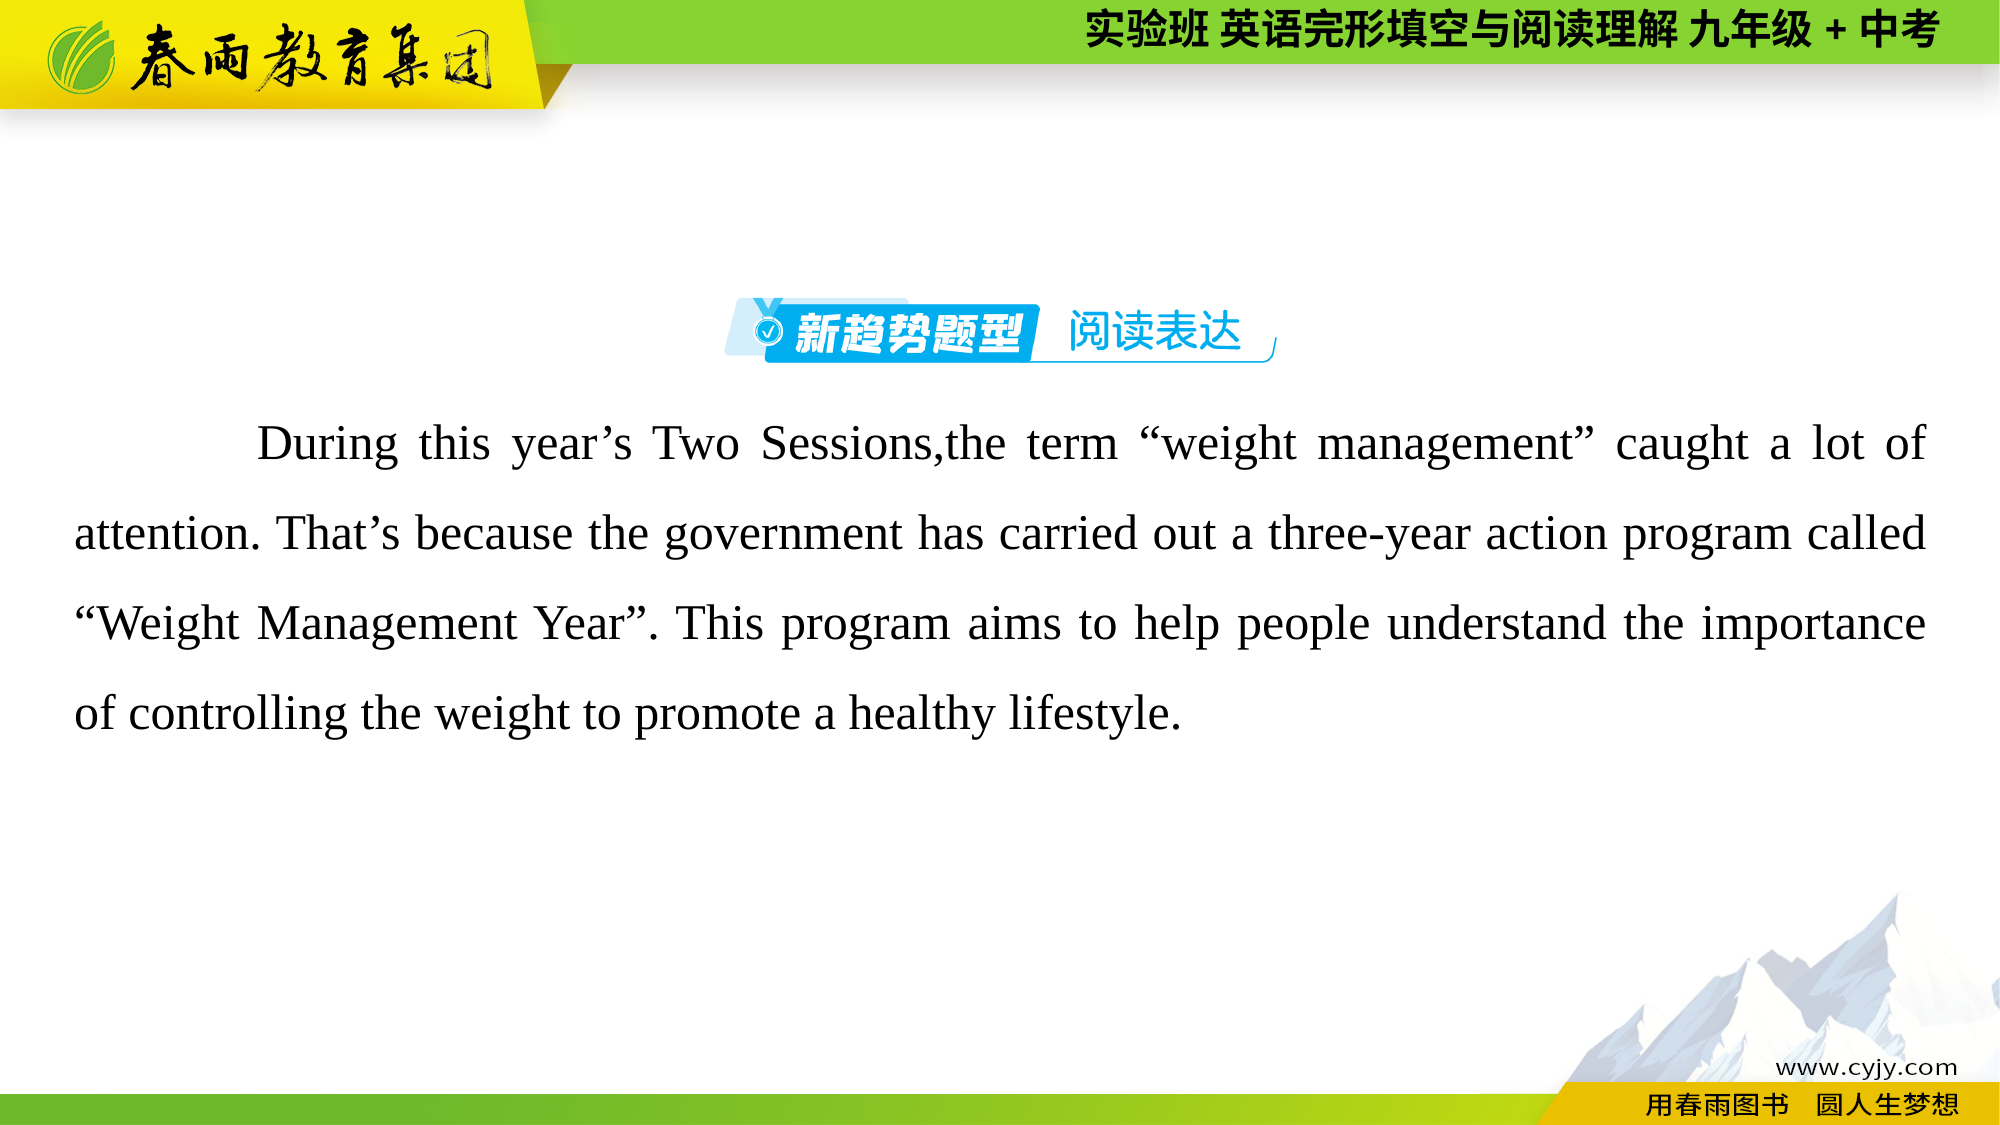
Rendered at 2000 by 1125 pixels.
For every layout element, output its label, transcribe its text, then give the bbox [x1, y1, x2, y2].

list During this year’s Two Sessions,the term “weight management” caught a lot of attention. That’s because the government has carried out a three-year action program called “Weight Management Year”. This program aims to help people understand the importance of controlling the weight to promote a healthy lifestyle. [59, 371, 1944, 740]
picture [0, 0, 2000, 1125]
